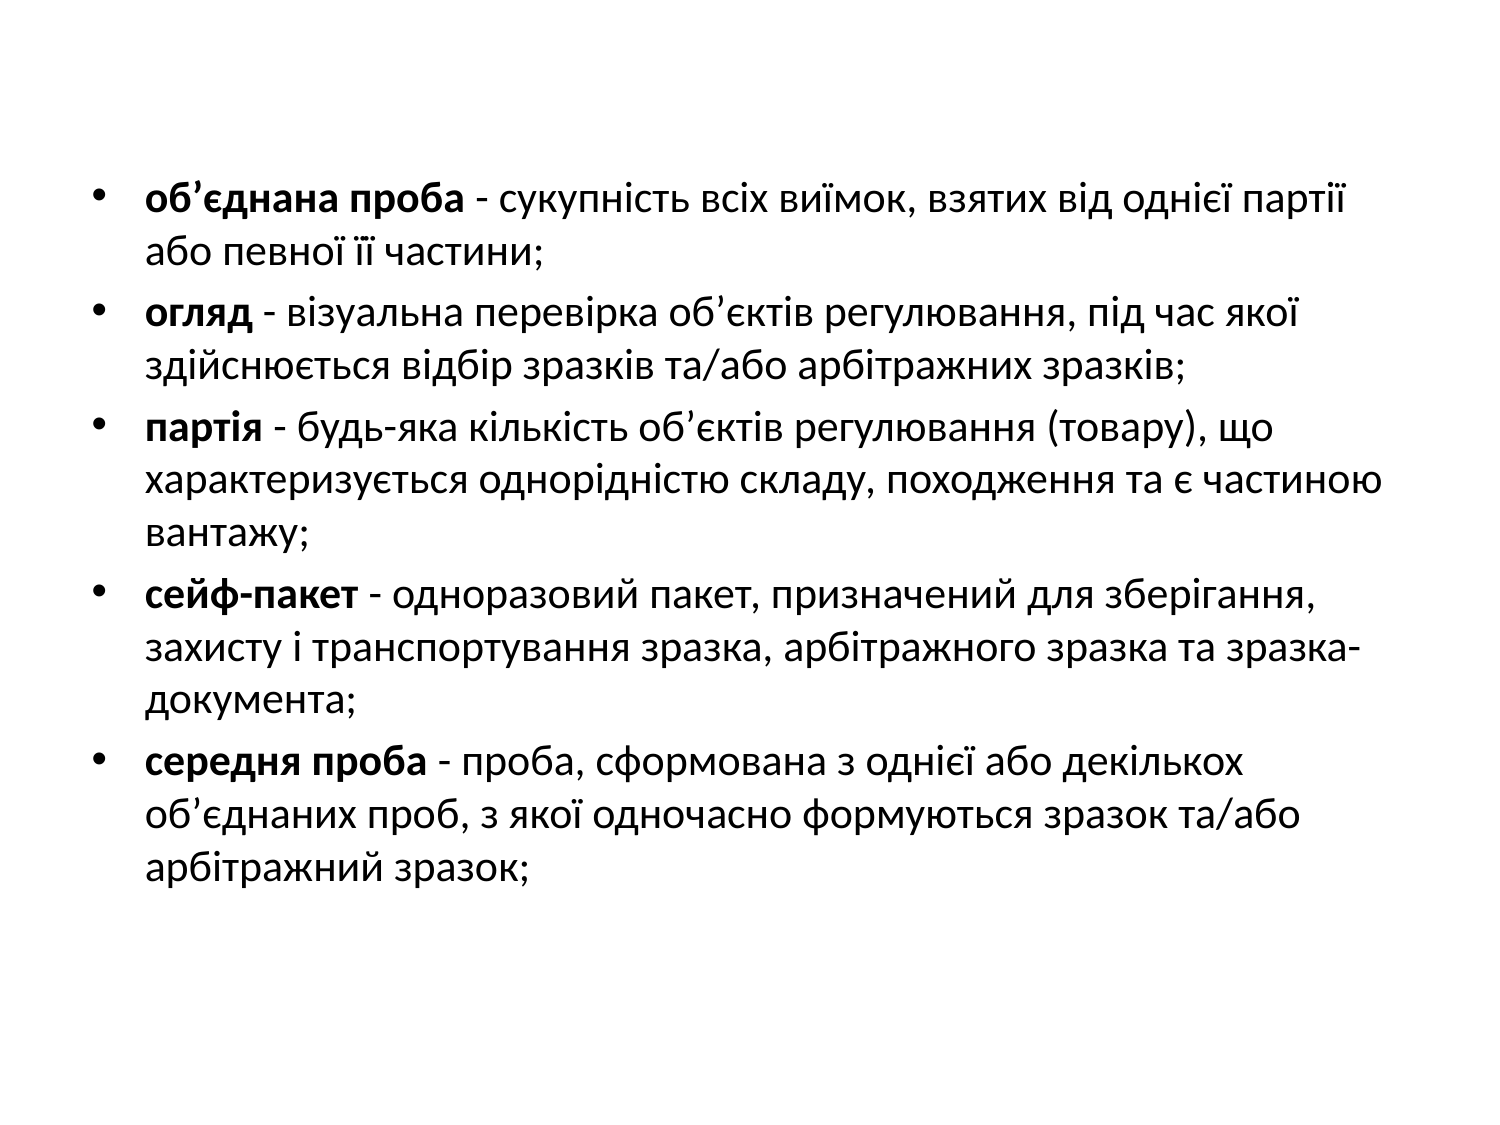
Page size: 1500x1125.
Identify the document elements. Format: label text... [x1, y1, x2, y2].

list об’єднана проба - сукупність всіх виїмок, взятих від однієї партії або певної її частини; огляд - візуальна перевірка об’єктів регулювання, під час якої здійснюється відбір зразків та/або арбітражних зразків; партія - будь-яка кількість об’єктів регулювання (товару), що характеризується однорідністю складу, походження та є частиною вантажу; сейф-пакет - одноразовий пакет, призначений для зберігання, захисту і транспортування зразка, арбітражного зразка та зразка-документа; середня проба - проба, сформована з однієї або декількох об’єднаних проб, з якої одночасно формуються зразок та/або арбітражний зразок; [76, 160, 1427, 904]
